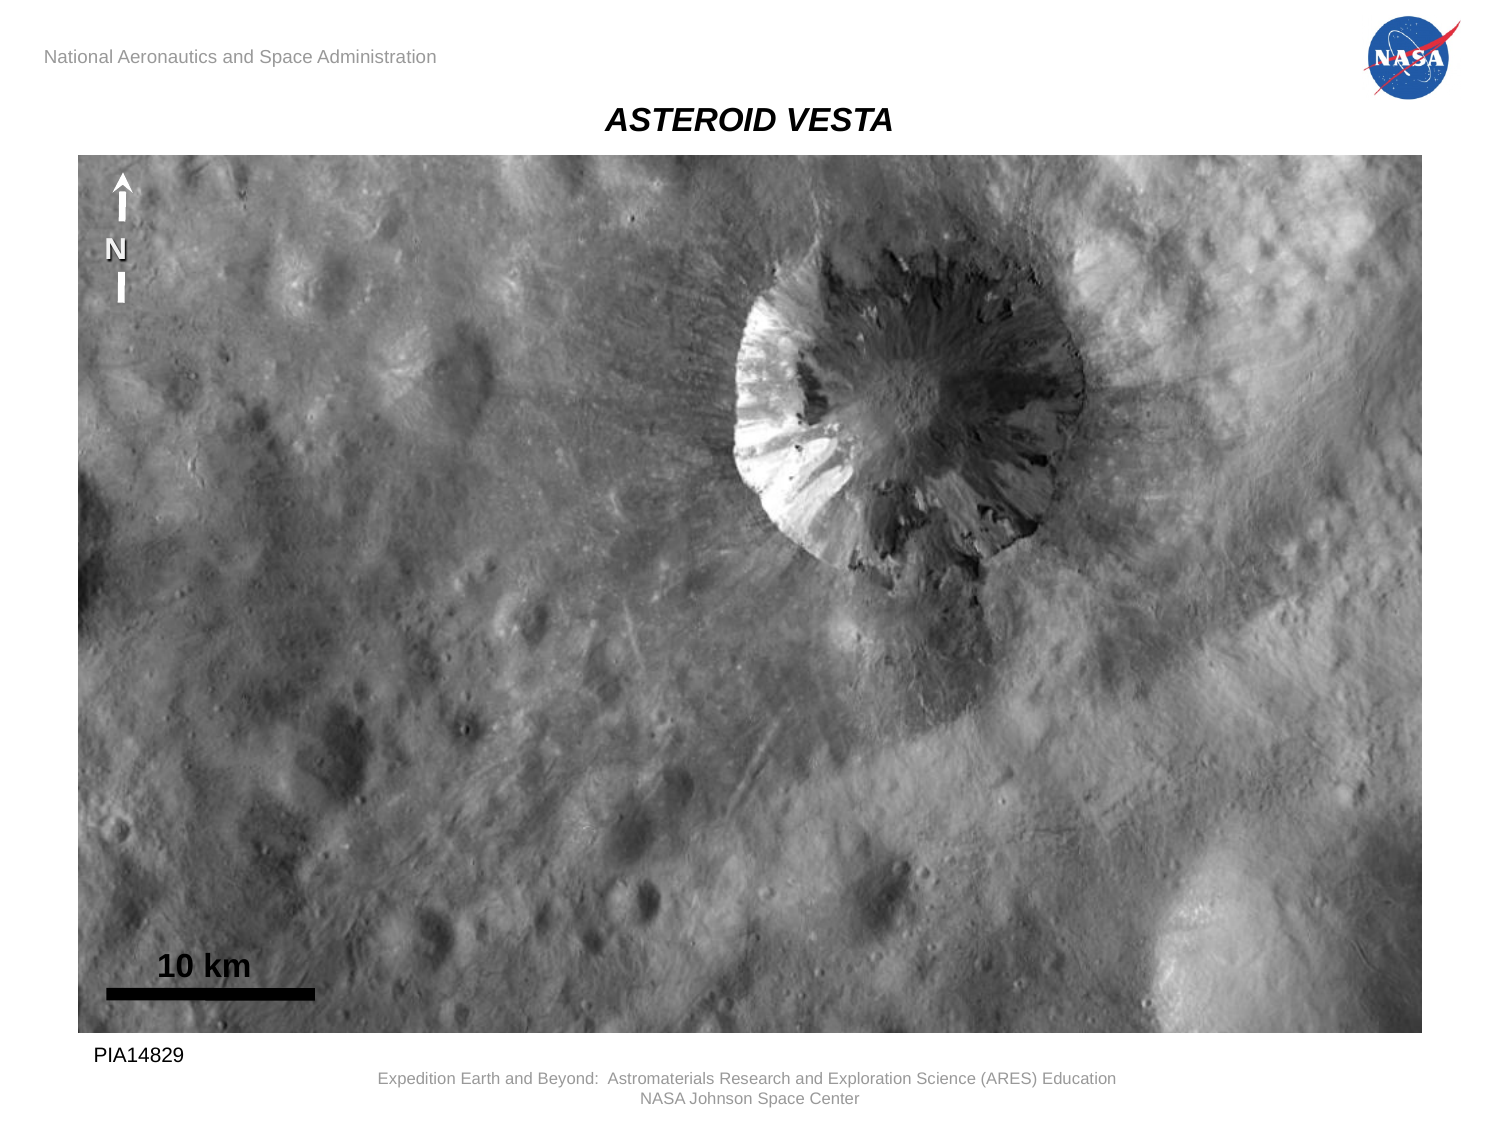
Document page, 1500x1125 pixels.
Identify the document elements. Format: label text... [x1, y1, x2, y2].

picture [1362, 15, 1461, 100]
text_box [77, 155, 1423, 1034]
text_box ASTEROID VESTA [381, 91, 1119, 146]
text_box PIA14829 [78, 1040, 200, 1075]
